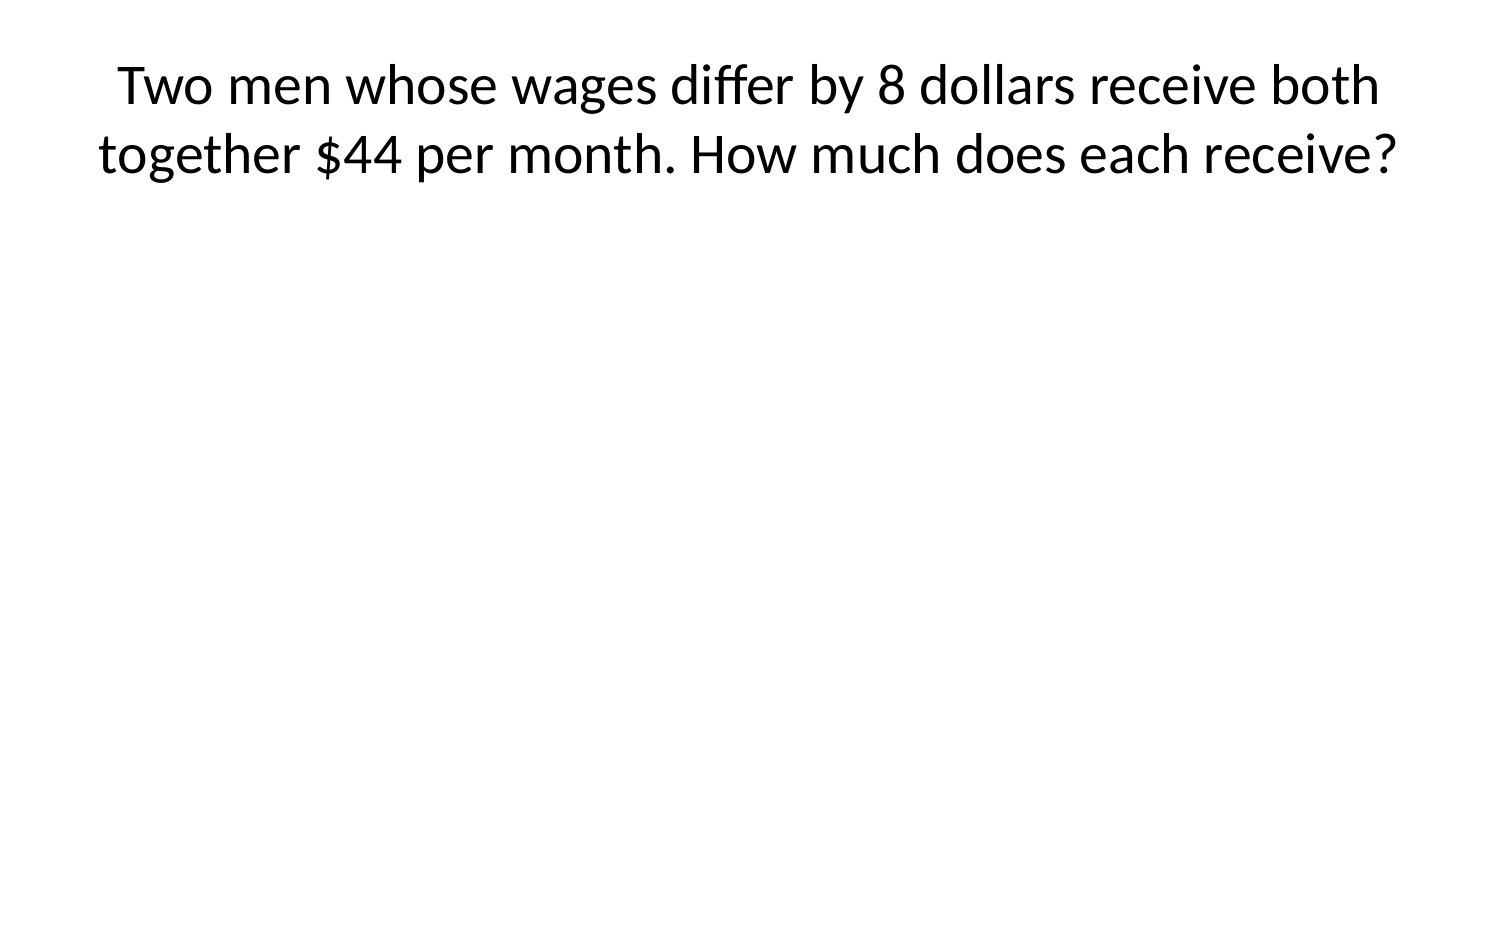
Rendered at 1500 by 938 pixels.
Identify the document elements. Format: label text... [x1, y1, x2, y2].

title Two men whose wages differ by 8 dollars receive both together $44 per month. How much does each receive? [75, 37, 1425, 194]
